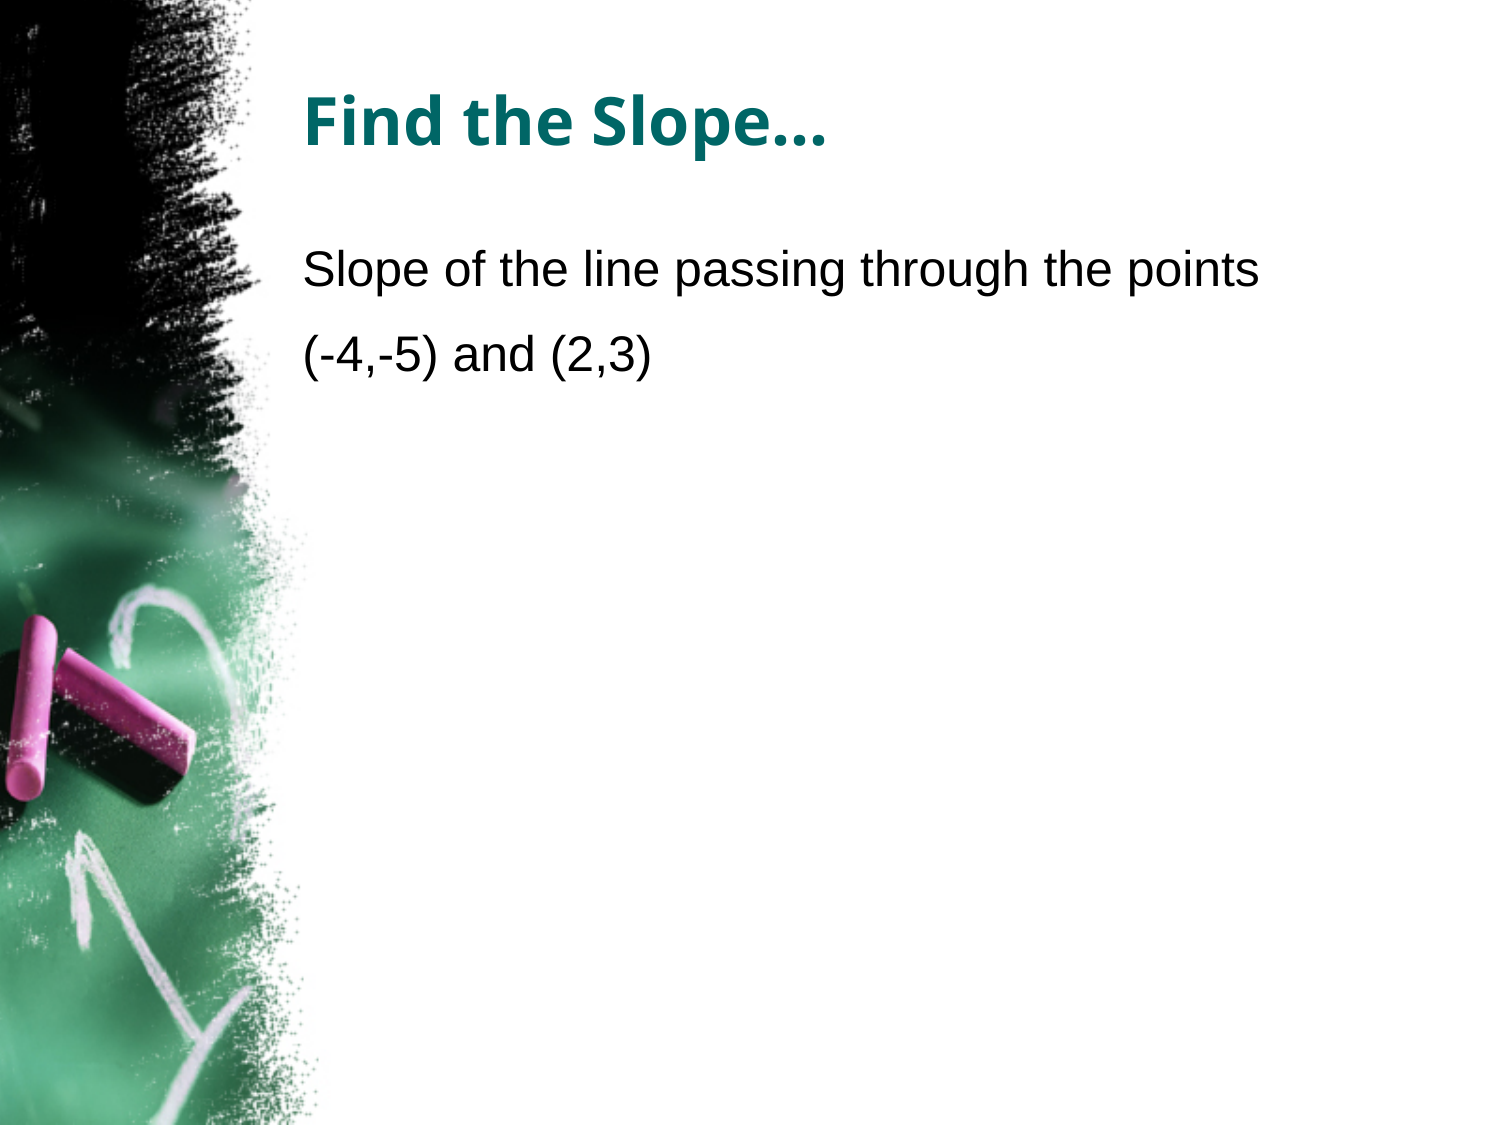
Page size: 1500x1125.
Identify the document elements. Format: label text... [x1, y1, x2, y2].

picture [0, 0, 1500, 1125]
list Slope of the line passing through the points (-4,-5) and (2,3) [287, 228, 1438, 980]
title Find the Slope… [287, 49, 1438, 188]
